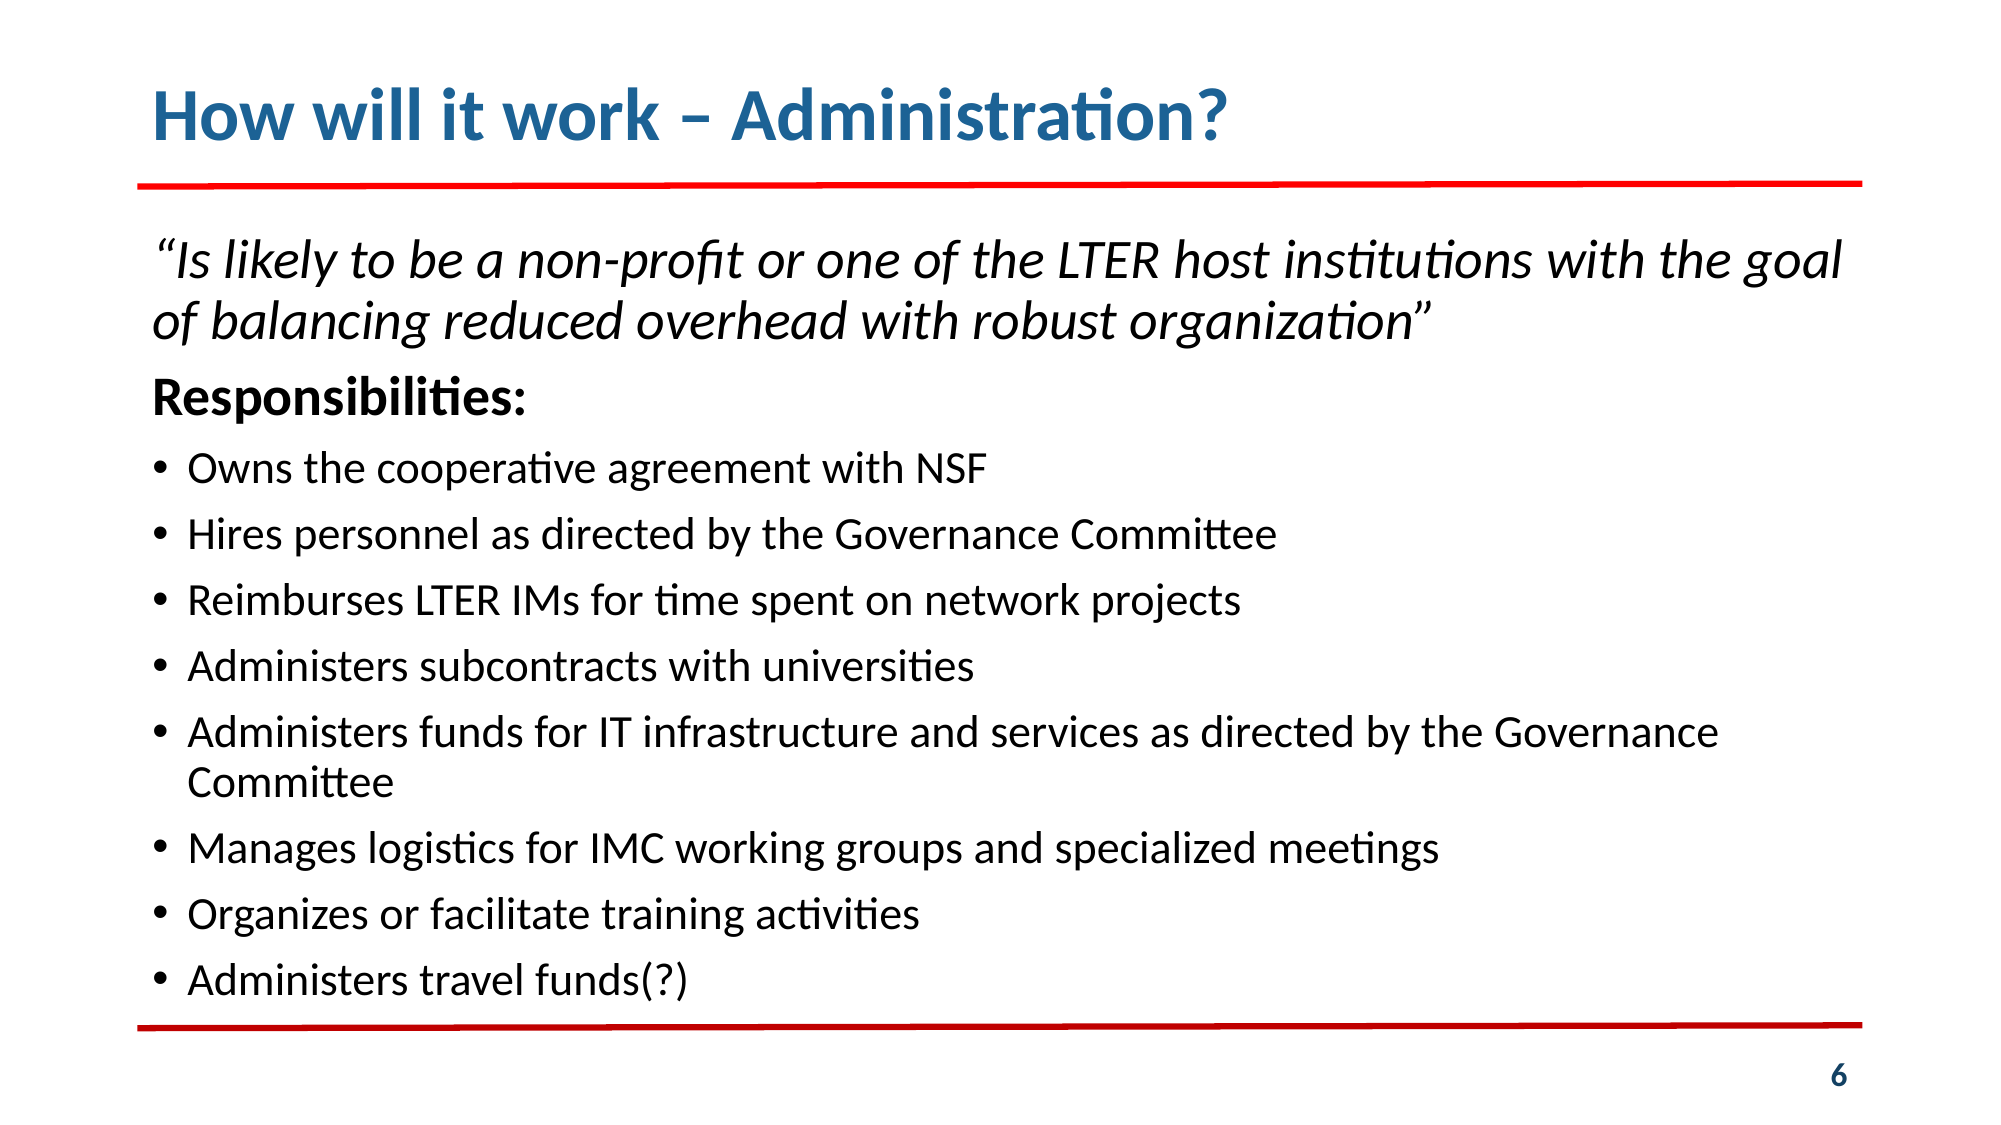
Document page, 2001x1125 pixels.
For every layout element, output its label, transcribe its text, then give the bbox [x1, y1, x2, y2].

list “Is likely to be a non-profit or one of the LTER host institutions with the goal of balancing reduced overhead with robust organization” Responsibilities: Owns the cooperative agreement with NSF Hires personnel as directed by the Governance Committee Reimburses LTER IMs for time spent on network projects Administers subcontracts with universities Administers funds for IT infrastructure and services as directed by the Governance Committee Manages logistics for IMC working groups and specialized meetings Organizes or facilitate training activities Administers travel funds(?) [137, 223, 1863, 1014]
slide_number 6 [1412, 1042, 1863, 1103]
title How will it work – Administration? [137, 59, 1863, 172]
